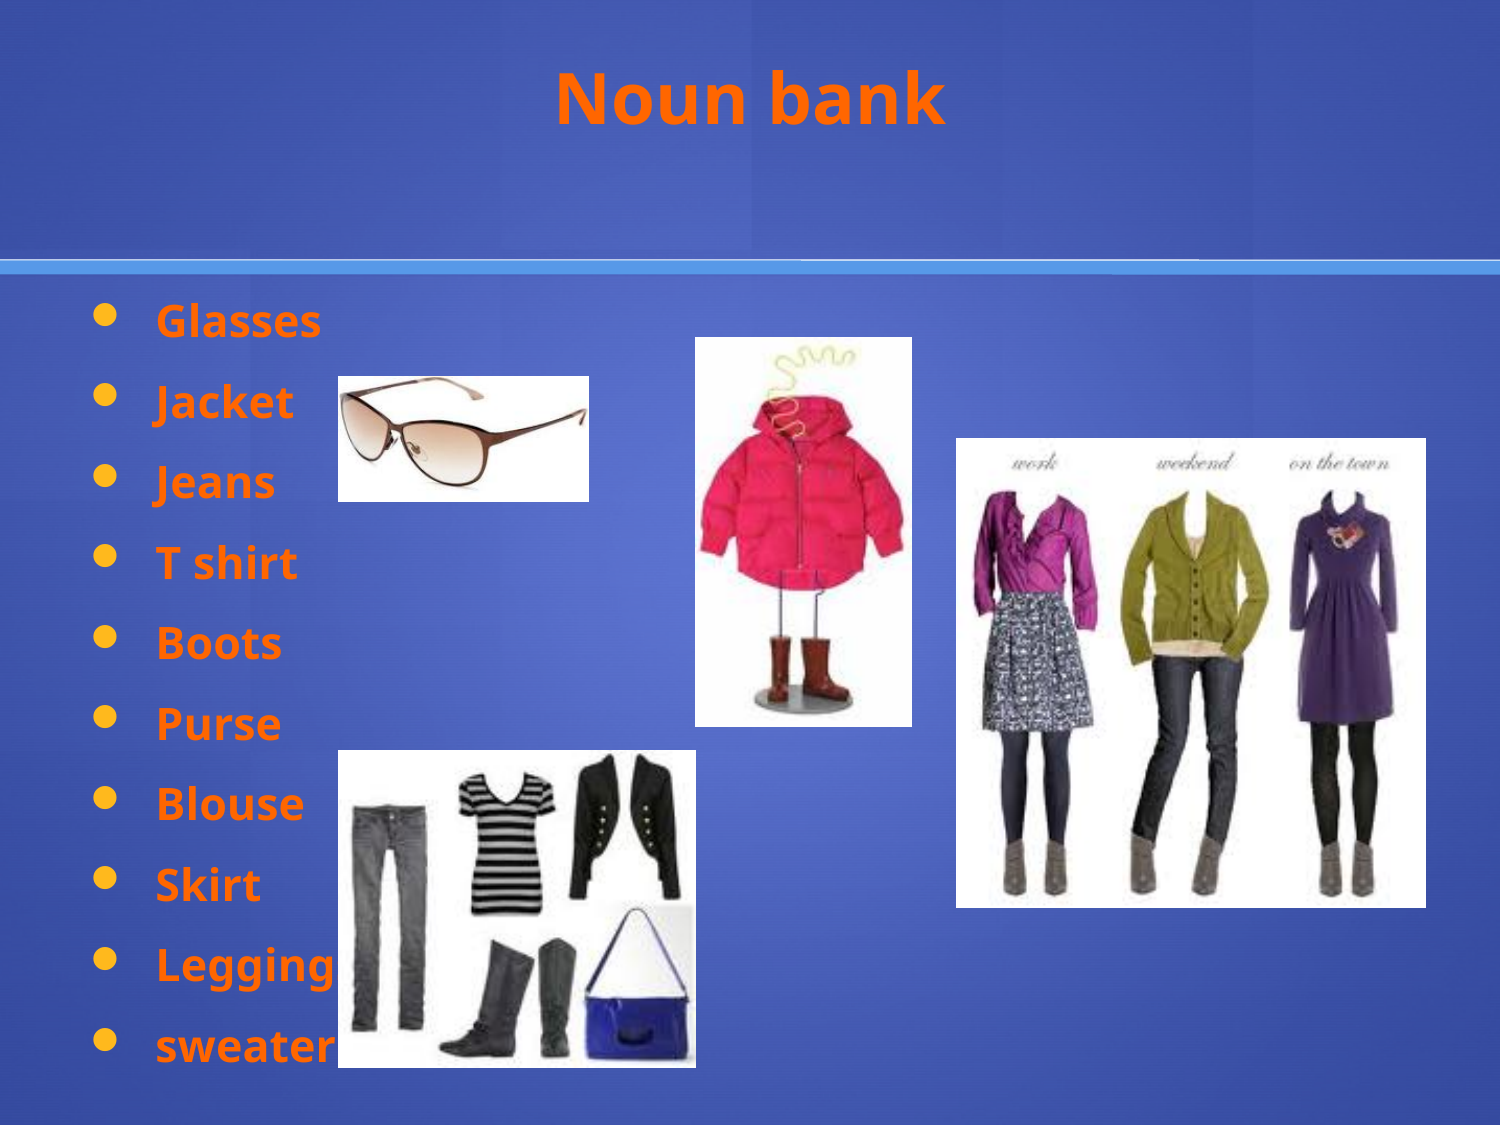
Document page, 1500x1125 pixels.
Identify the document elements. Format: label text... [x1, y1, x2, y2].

list Glasses Jacket Jeans T shirt Boots Purse Blouse Skirt Leggings sweater [75, 285, 1425, 1125]
picture [694, 336, 913, 729]
title Noun bank [75, 45, 1425, 233]
picture [337, 749, 697, 1069]
picture [337, 375, 590, 503]
picture [955, 437, 1427, 909]
